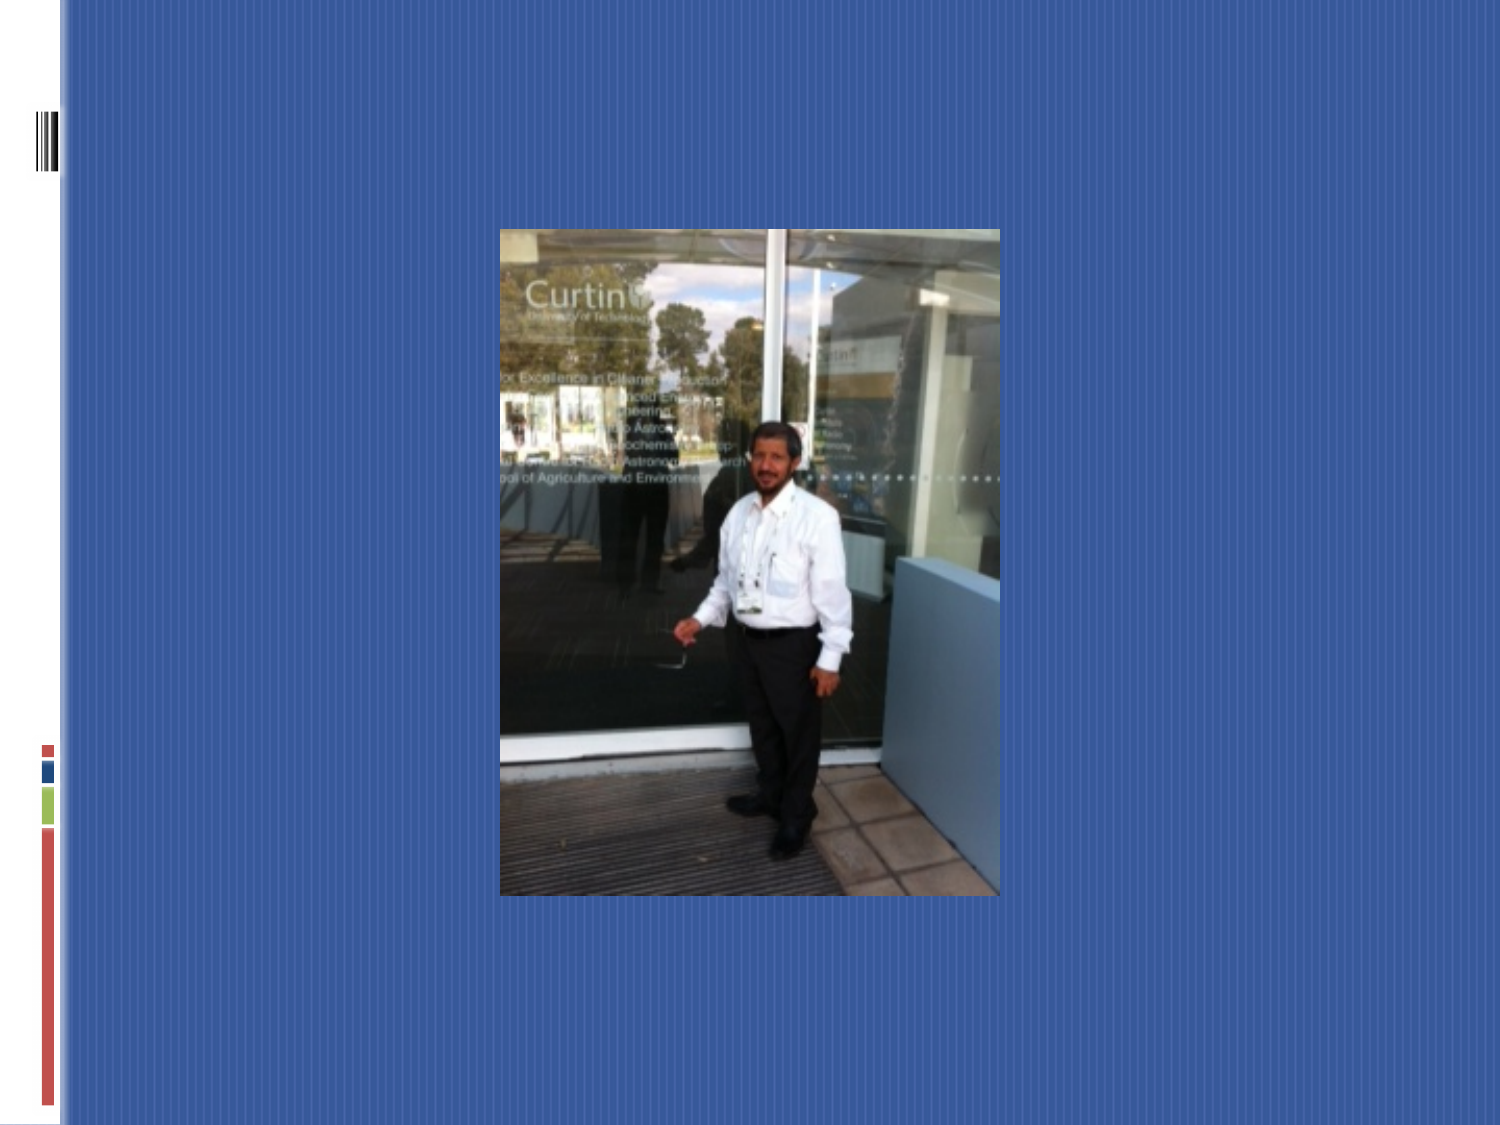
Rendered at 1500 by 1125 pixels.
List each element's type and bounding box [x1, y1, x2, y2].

picture [499, 228, 1001, 897]
